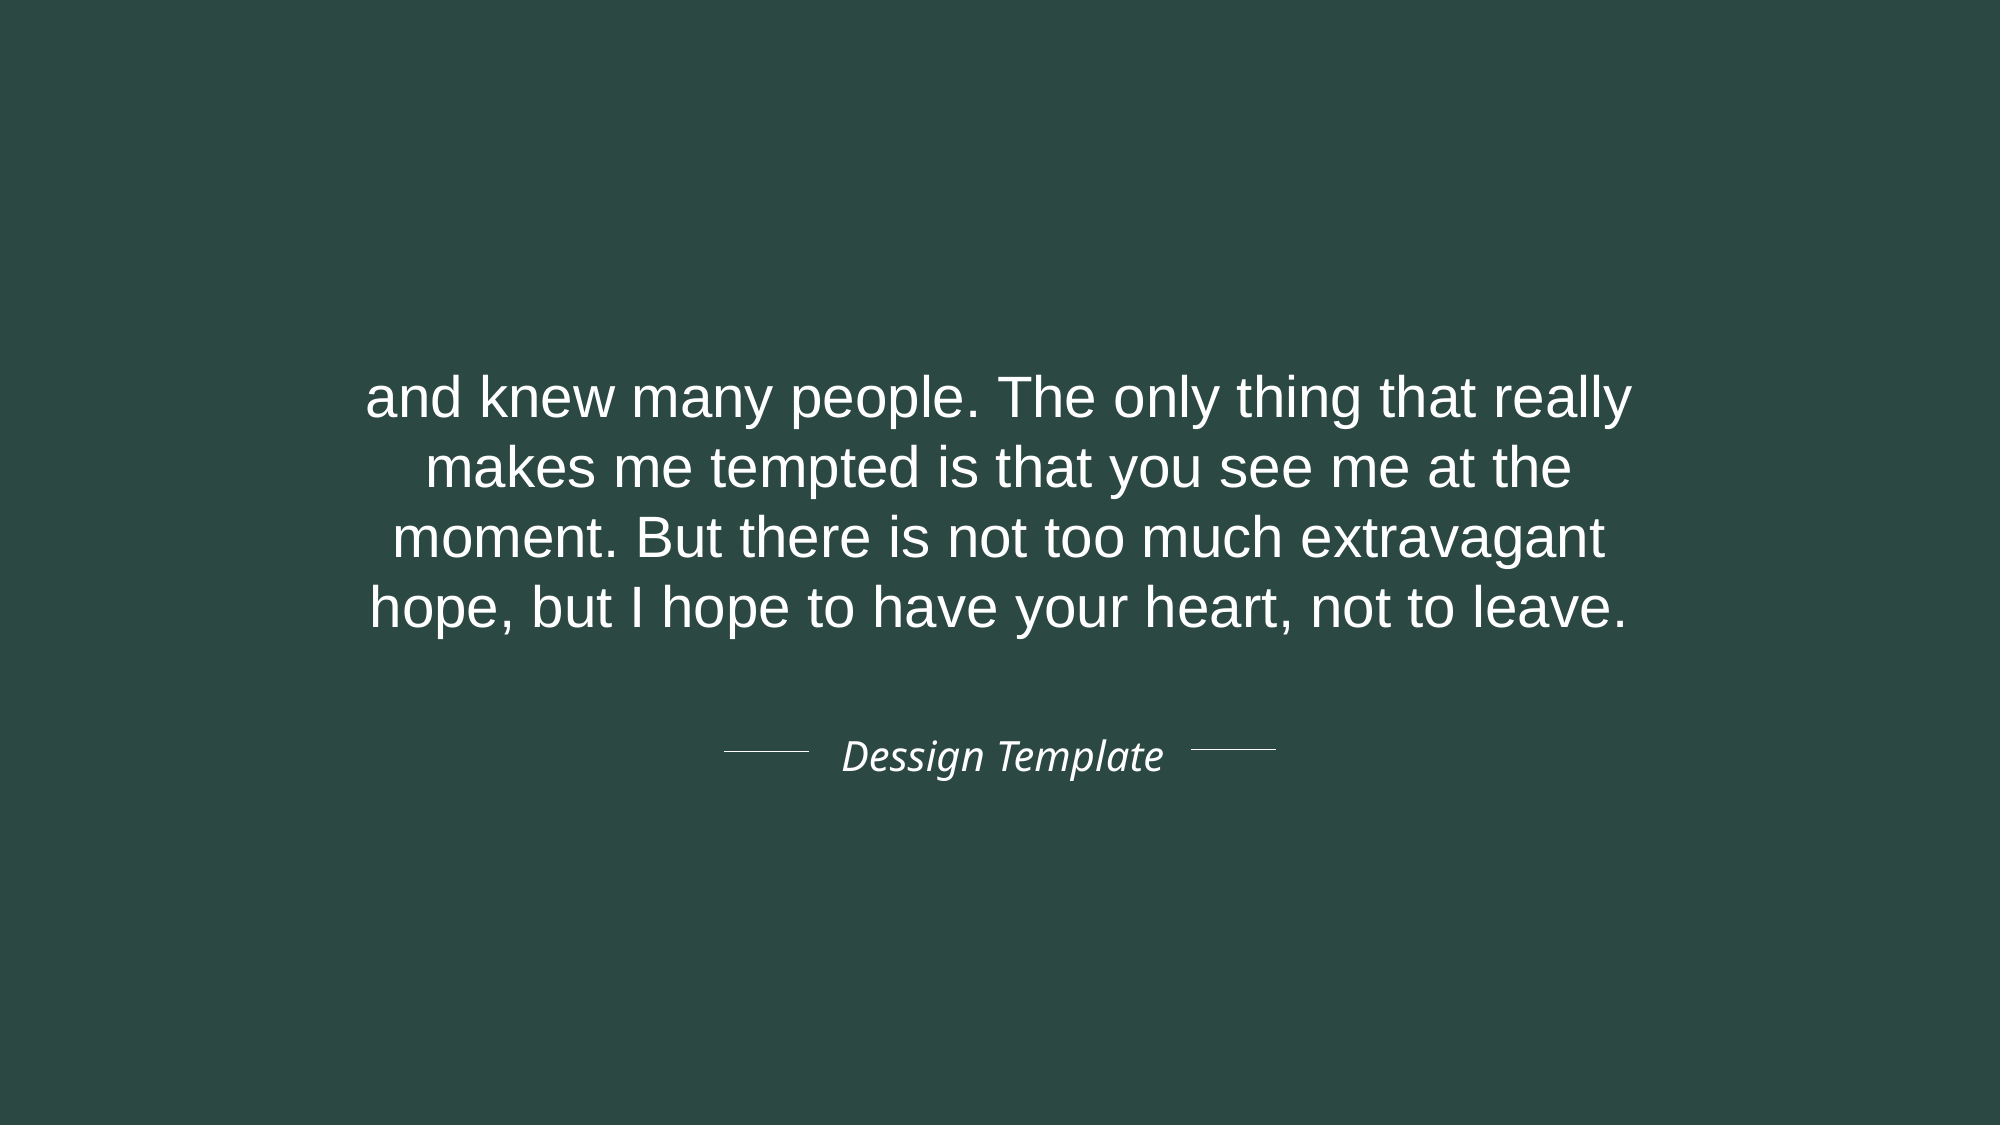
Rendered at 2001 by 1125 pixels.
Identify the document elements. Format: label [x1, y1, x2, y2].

text_box [325, 351, 1675, 773]
